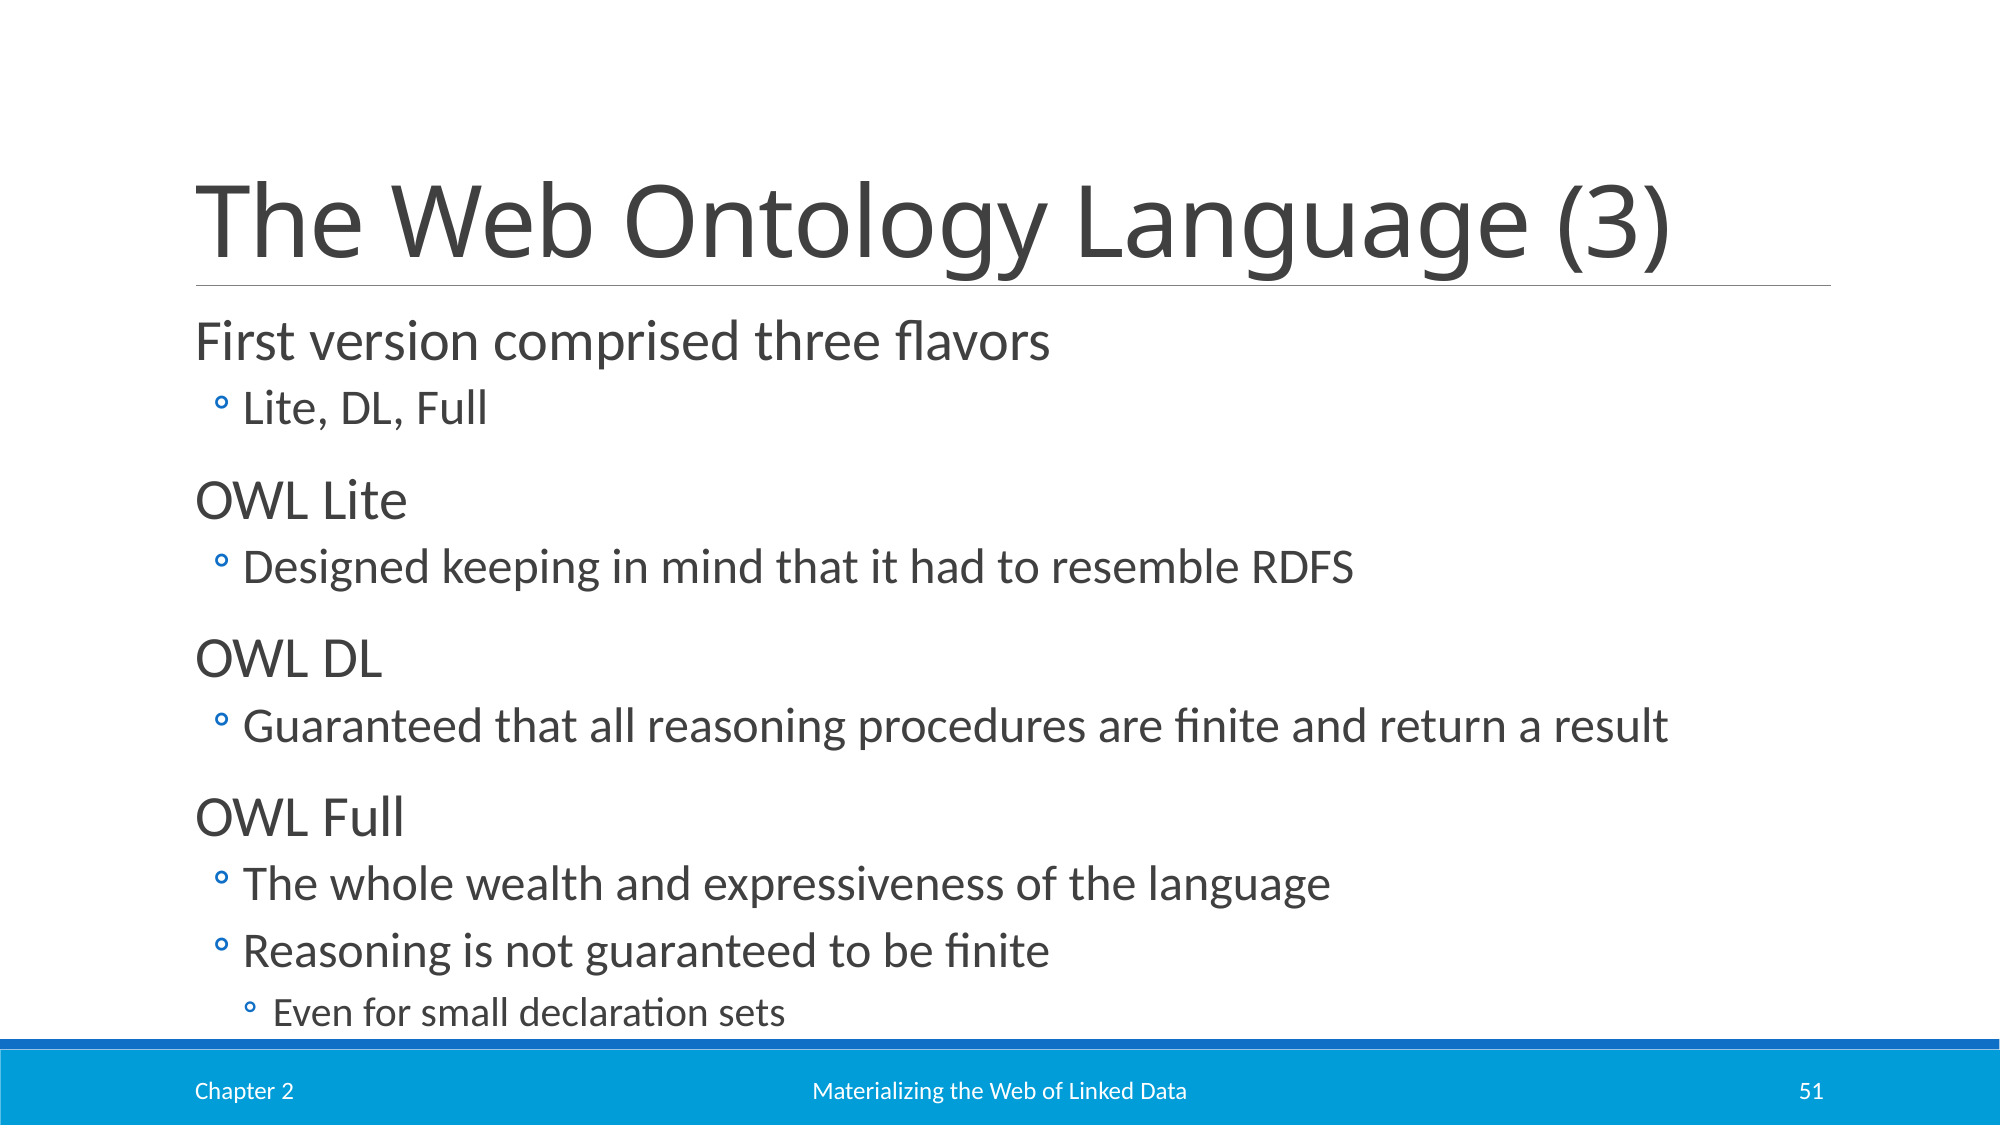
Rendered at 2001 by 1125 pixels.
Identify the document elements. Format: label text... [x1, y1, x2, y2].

slide_number 51 [1624, 1059, 1840, 1120]
slide_number Chapter 2 [180, 1059, 586, 1120]
title The Web Ontology Language (3) [180, 47, 1830, 285]
list First version comprised three flavors Lite, DL, Full OWL Lite Designed keeping in mind that it had to resemble RDFS OWL DL Guaranteed that all reasoning procedures are finite and return a result OWL Full The whole wealth and expressiveness of the language Reasoning is not guaranteed to be finite Even for small declaration sets [180, 302, 1830, 963]
footer Materializing the Web of Linked Data [604, 1059, 1396, 1120]
